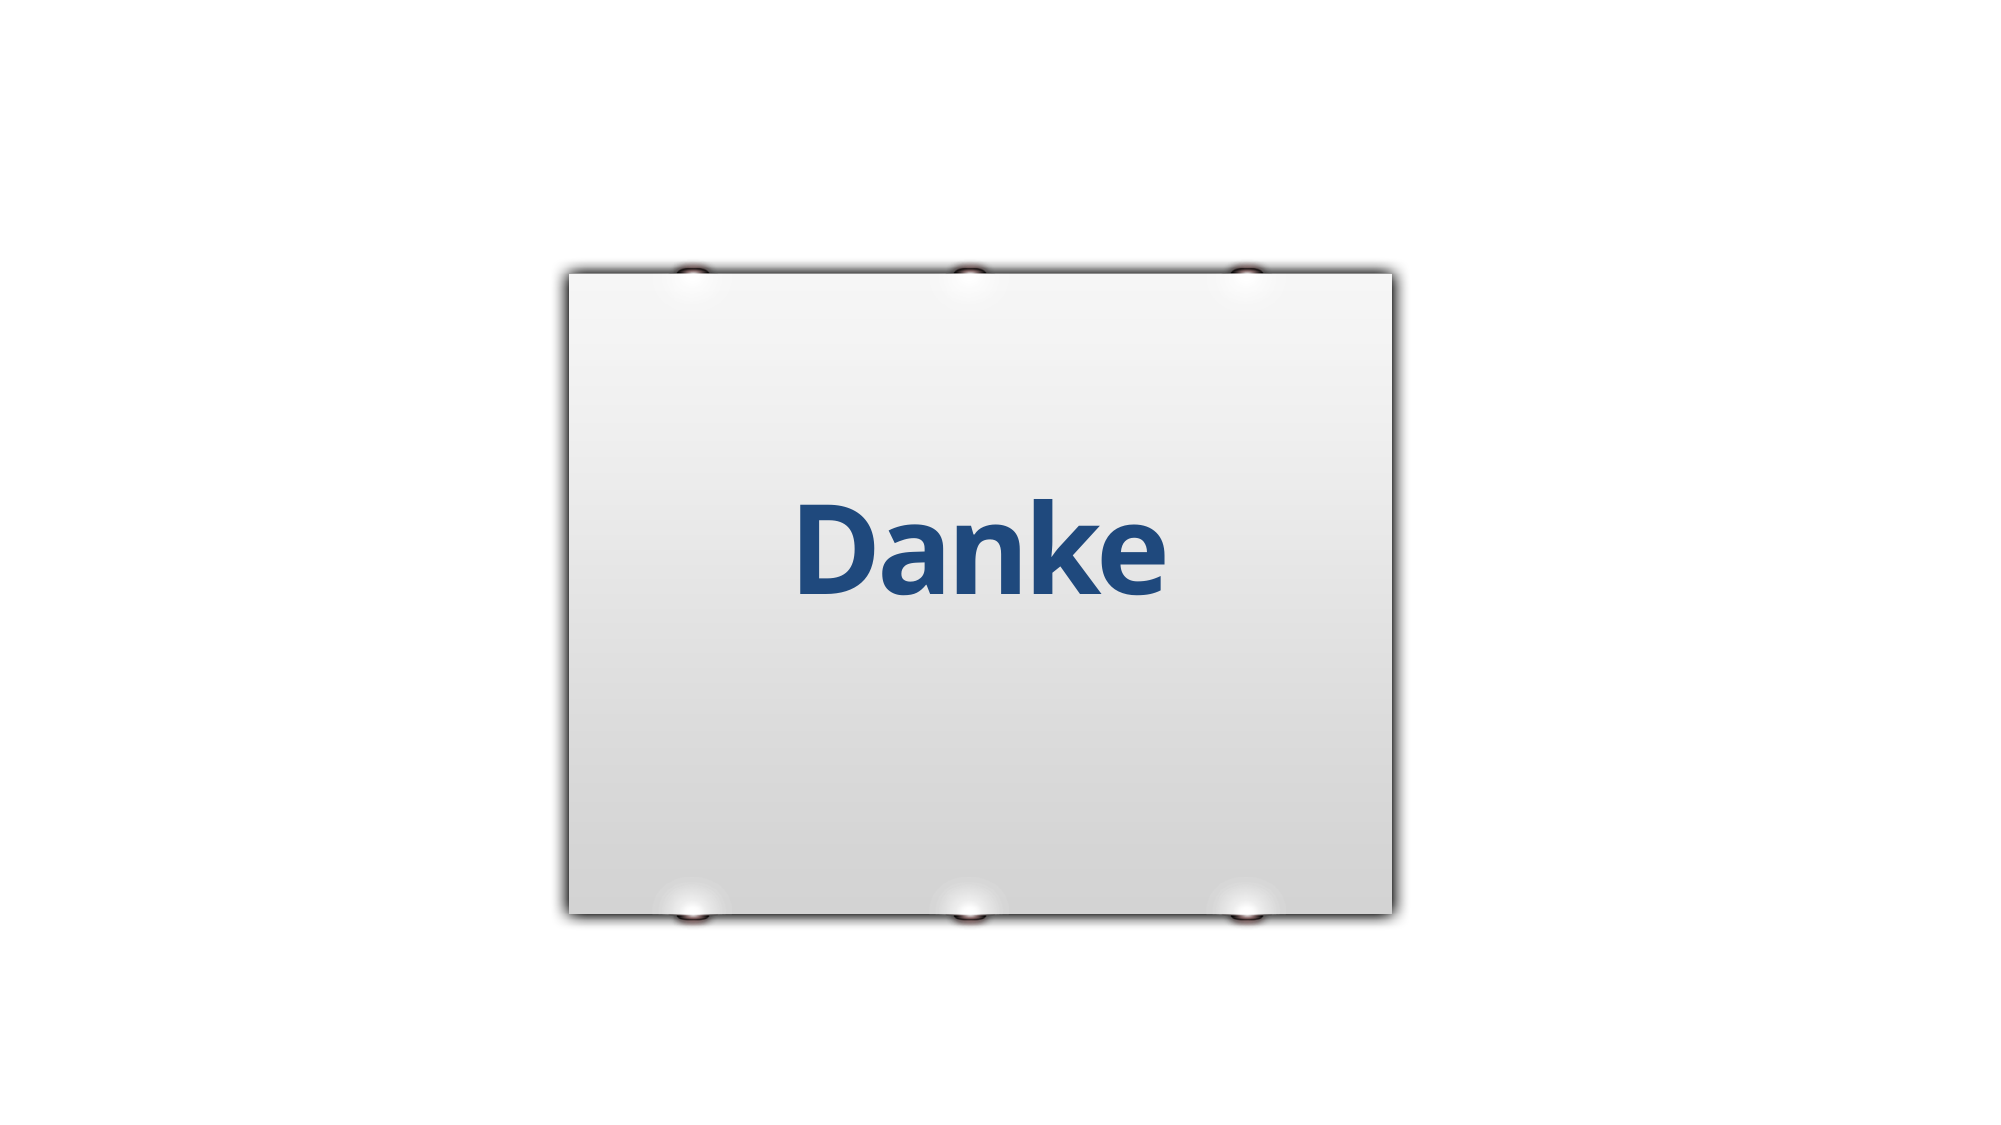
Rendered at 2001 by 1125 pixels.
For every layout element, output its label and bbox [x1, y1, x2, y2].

picture [537, 249, 1424, 938]
